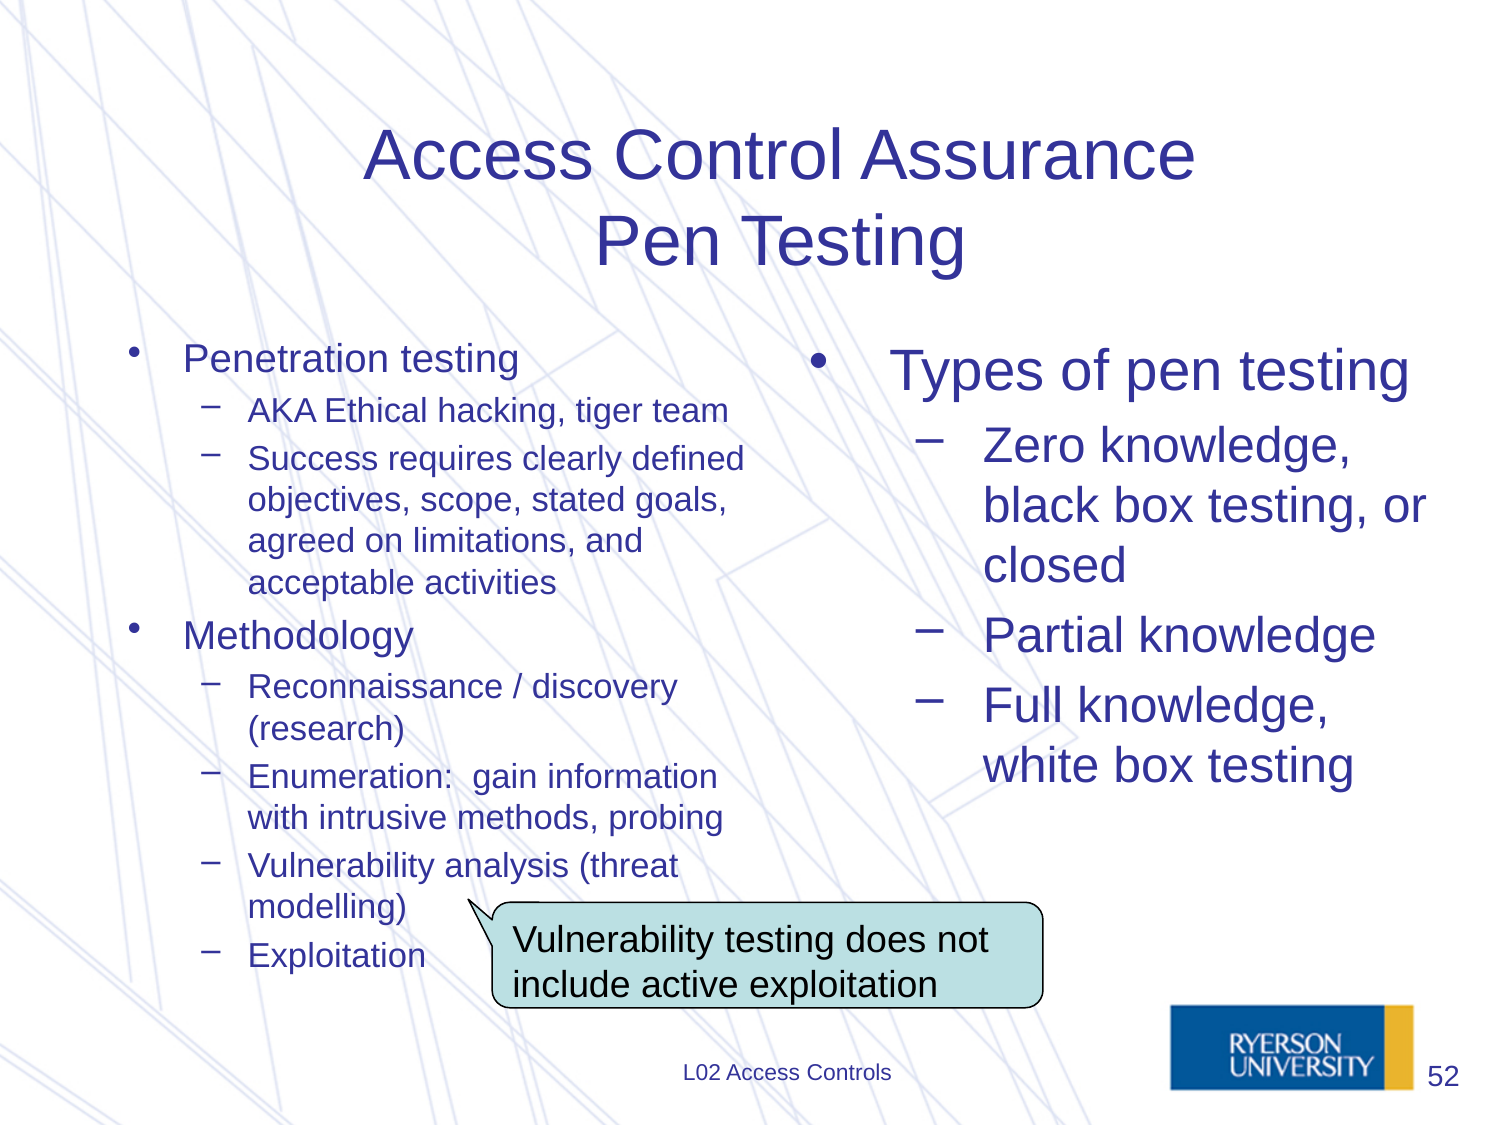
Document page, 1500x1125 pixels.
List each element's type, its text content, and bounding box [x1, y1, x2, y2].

slide_number 52 [1399, 1049, 1476, 1113]
text_box Vulnerability testing does not include active exploitation [468, 899, 1043, 1008]
picture [0, 0, 1500, 1125]
list Types of pen testing Zero knowledge, black box testing, or closed Partial knowledge Full knowledge, white box testing [793, 324, 1451, 1001]
list Penetration testing AKA Ethical hacking, tiger team Success requires clearly defined objectives, scope, stated goals, agreed on limitations, and acceptable activities Methodology Reconnaissance / discovery (research) Enumeration: gain information with intrusive methods, probing Vulnerability analysis (threat modelling) Exploitation [112, 324, 769, 1001]
footer L02 Access Controls [449, 1049, 1126, 1113]
title Access Control Assurance Pen Testing [112, 99, 1451, 288]
